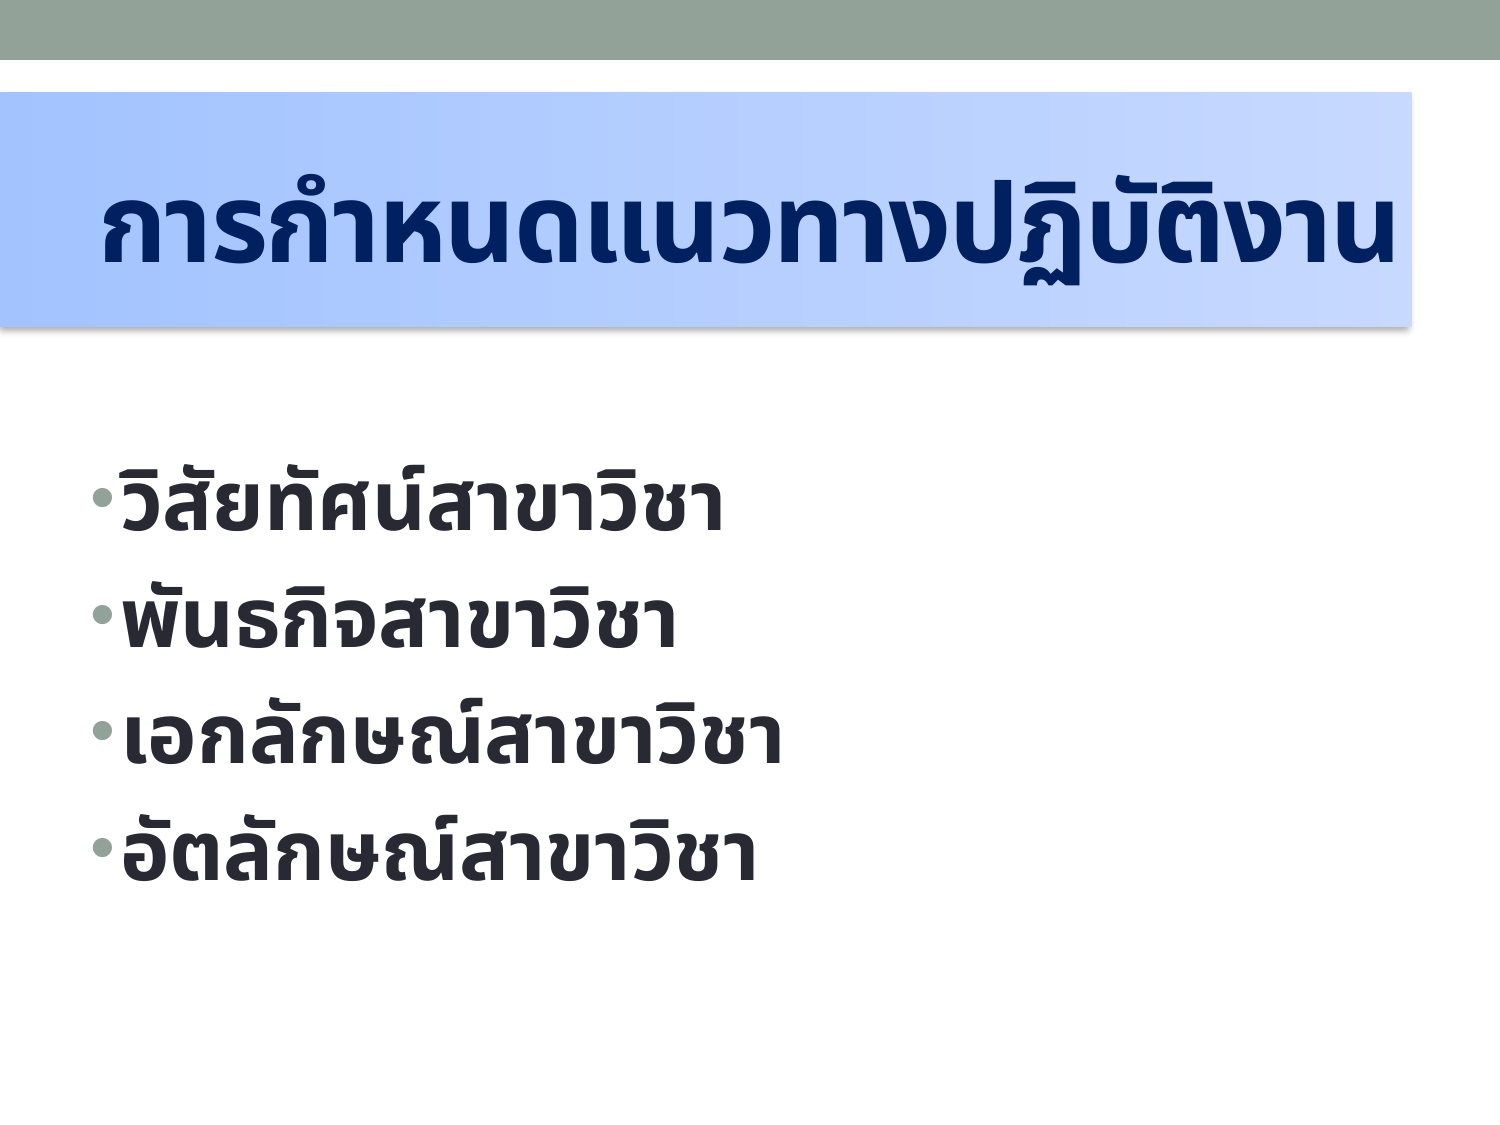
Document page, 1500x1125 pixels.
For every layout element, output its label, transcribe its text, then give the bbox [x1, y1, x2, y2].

text_box [0, 91, 1414, 328]
list วิสัยทัศน์สาขาวิชา พันธกิจสาขาวิชา เอกลักษณ์สาขาวิชา อัตลักษณ์สาขาวิชา [75, 439, 1425, 988]
title การกำหนดแนวทางปฏิบัติงาน [75, 137, 1425, 300]
